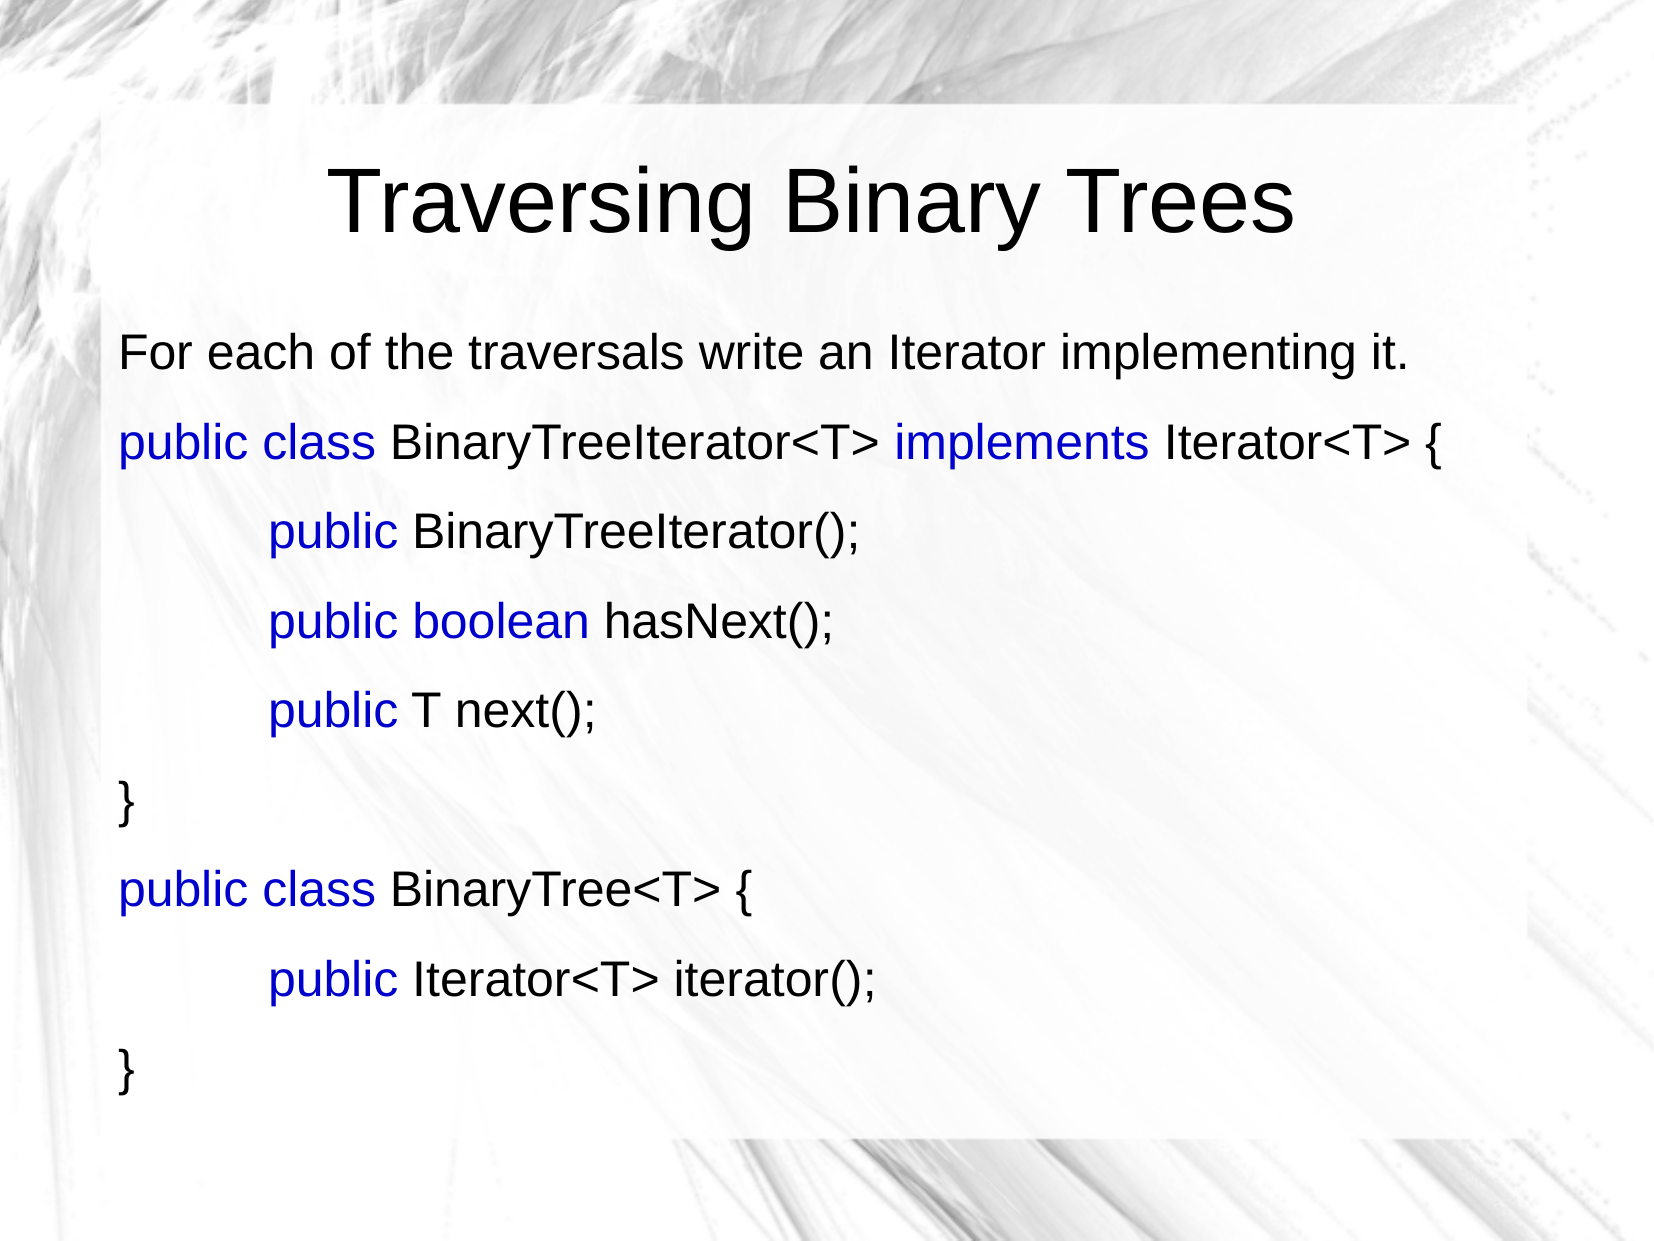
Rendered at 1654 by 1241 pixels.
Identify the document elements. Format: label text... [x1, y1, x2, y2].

picture [0, 0, 1654, 1241]
list For each of the traversals write an Iterator implementing it. public class BinaryTreeIterator<T> implements Iterator<T> { public BinaryTreeIterator(); public boolean hasNext(); public T next(); } public class BinaryTree<T> { public Iterator<T> iterator(); } [118, 319, 1571, 1102]
title Traversing Binary Trees [118, 112, 1506, 281]
